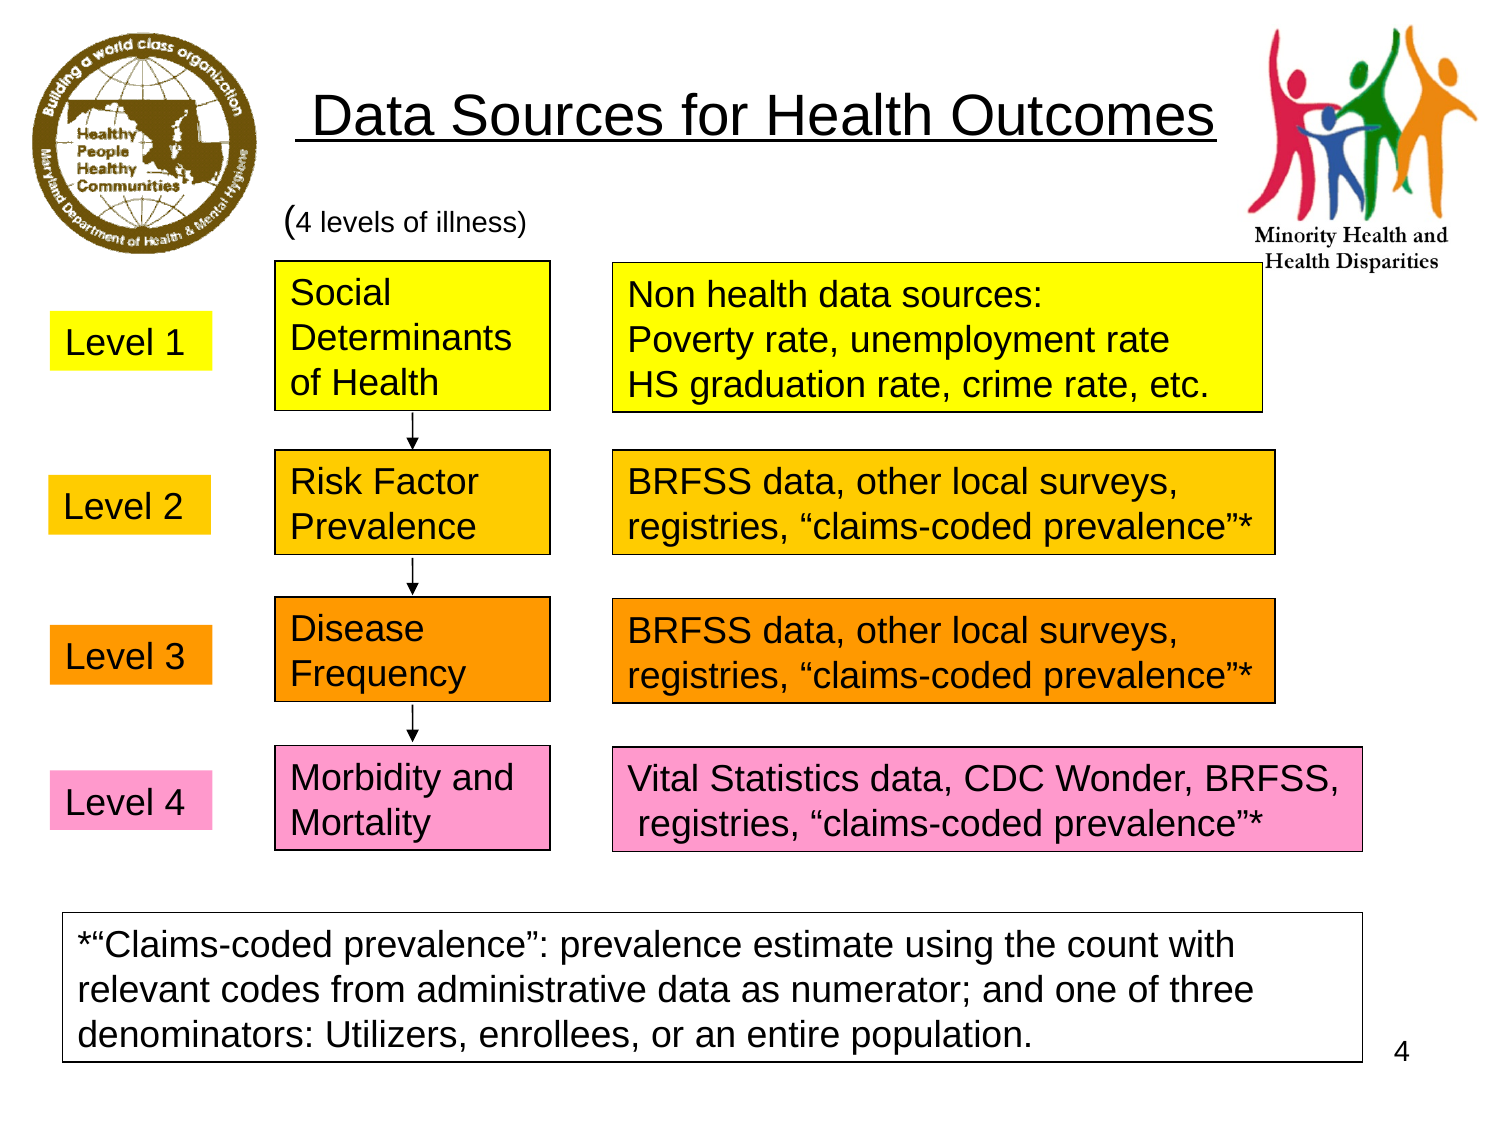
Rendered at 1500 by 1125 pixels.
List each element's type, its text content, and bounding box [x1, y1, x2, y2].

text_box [48, 187, 1363, 1065]
picture [1237, 24, 1483, 275]
slide_number 4 [1074, 1024, 1425, 1103]
picture [24, 24, 263, 259]
title Data Sources for Health Outcomes [37, 62, 1475, 163]
